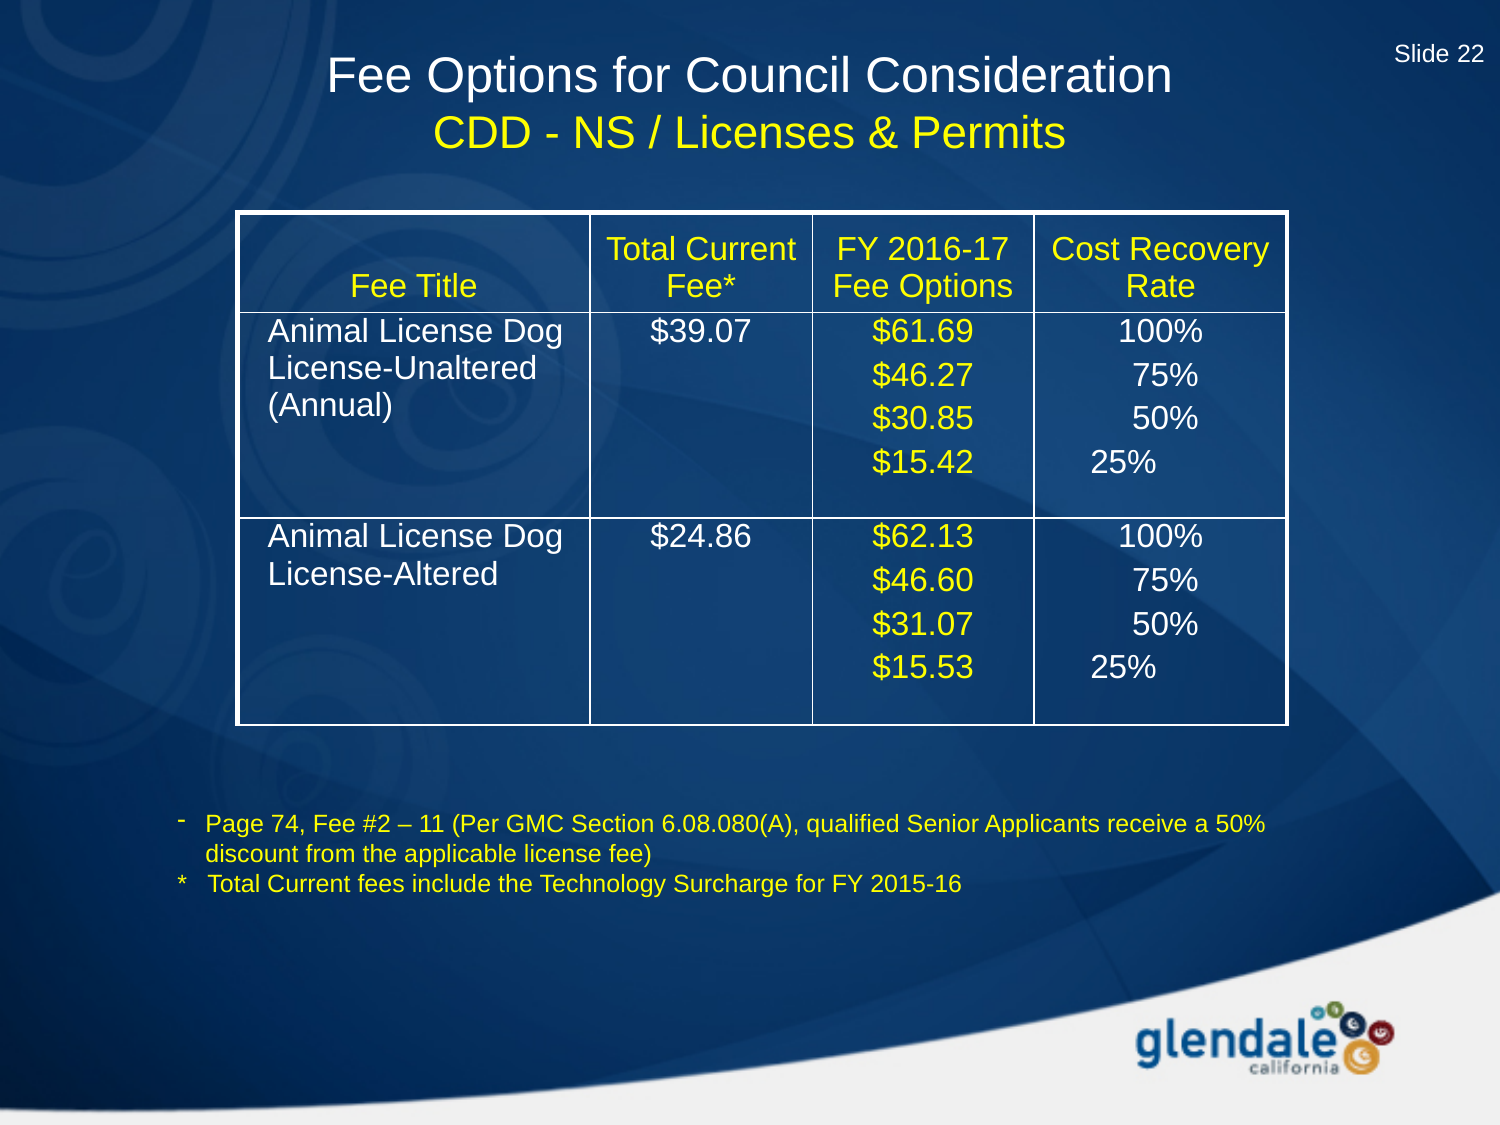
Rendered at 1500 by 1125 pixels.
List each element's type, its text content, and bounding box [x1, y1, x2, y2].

text_box Page 74, Fee #2 – 11 (Per GMC Section 6.08.080(A), qualified Senior Applicants receive a 50% discount from the applicable license fee) * Total Current fees include the Technology Surcharge for FY 2015-16 [162, 800, 1300, 905]
table_cell Animal License Dog License-Altered [240, 519, 589, 724]
table_cell Animal License Dog License-Unaltered (Annual) [240, 313, 589, 517]
table_header Total Current Fee* [591, 215, 812, 312]
table_cell $62.13 $46.60 $31.07 $15.53 [813, 519, 1033, 724]
table_cell $24.86 [591, 519, 812, 724]
table_header Cost Recovery Rate [1035, 215, 1285, 312]
table_cell 100% 75% 50% 25% [1035, 313, 1285, 517]
table_header Fee Title [240, 215, 589, 312]
table_cell 100% 75% 50% 25% [1035, 519, 1285, 724]
table_cell $61.69 $46.27 $30.85 $15.42 [813, 313, 1033, 517]
picture [0, 0, 1500, 1125]
text_box Fee Options for Council Consideration CDD - NS / Licenses & Permits [74, 24, 1425, 175]
slide_number Slide 22 [1149, 0, 1500, 75]
table_cell $39.07 [591, 313, 812, 517]
table_header FY 2016-17 Fee Options [813, 215, 1033, 312]
